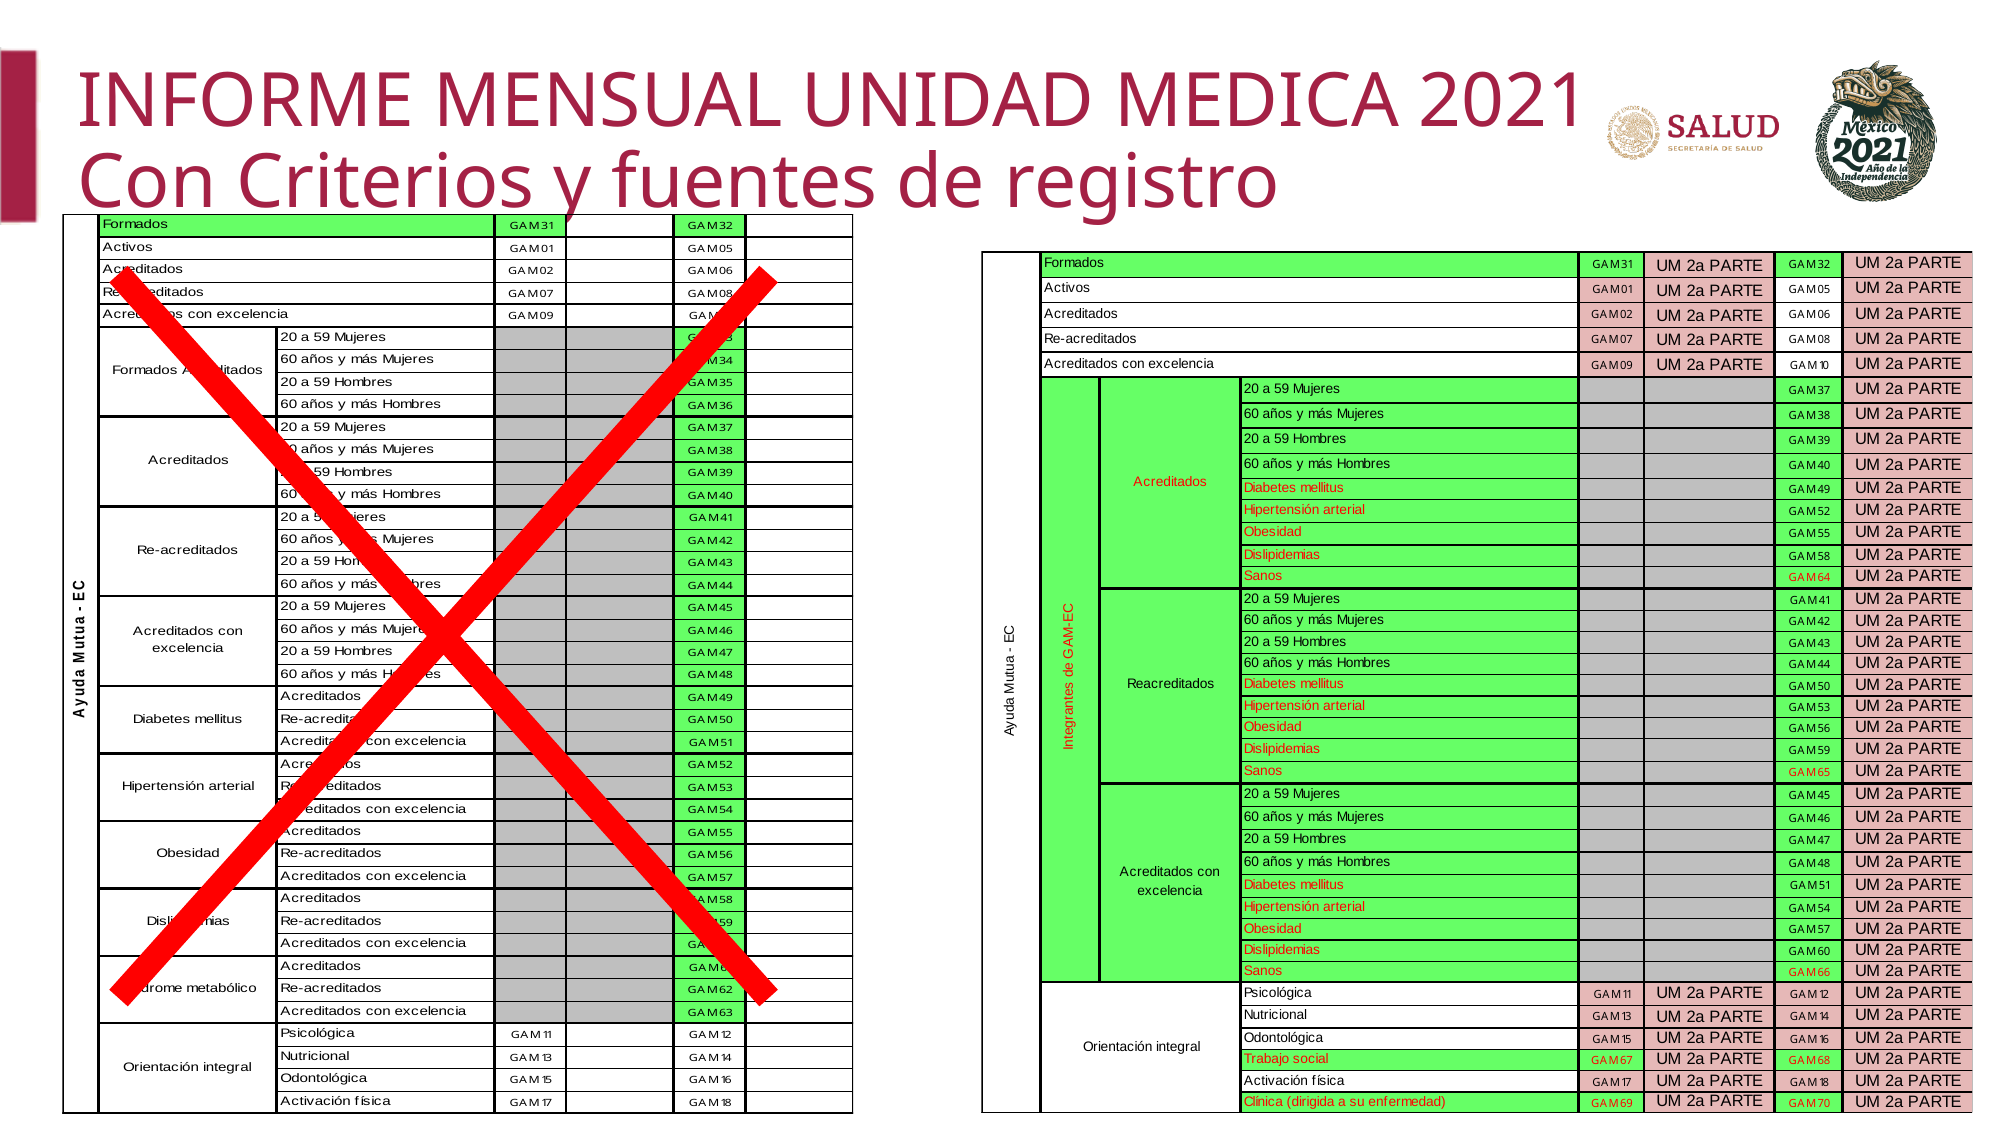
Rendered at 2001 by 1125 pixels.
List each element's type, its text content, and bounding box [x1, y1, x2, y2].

picture [1815, 60, 1937, 202]
picture [62, 214, 855, 1115]
text_box INFORME MENSUAL UNIDAD MEDICA 2021 Con Criterios y fuentes de registro [62, 33, 1731, 252]
picture [0, 47, 41, 225]
picture [1731, 103, 1782, 162]
picture [981, 251, 1974, 1115]
